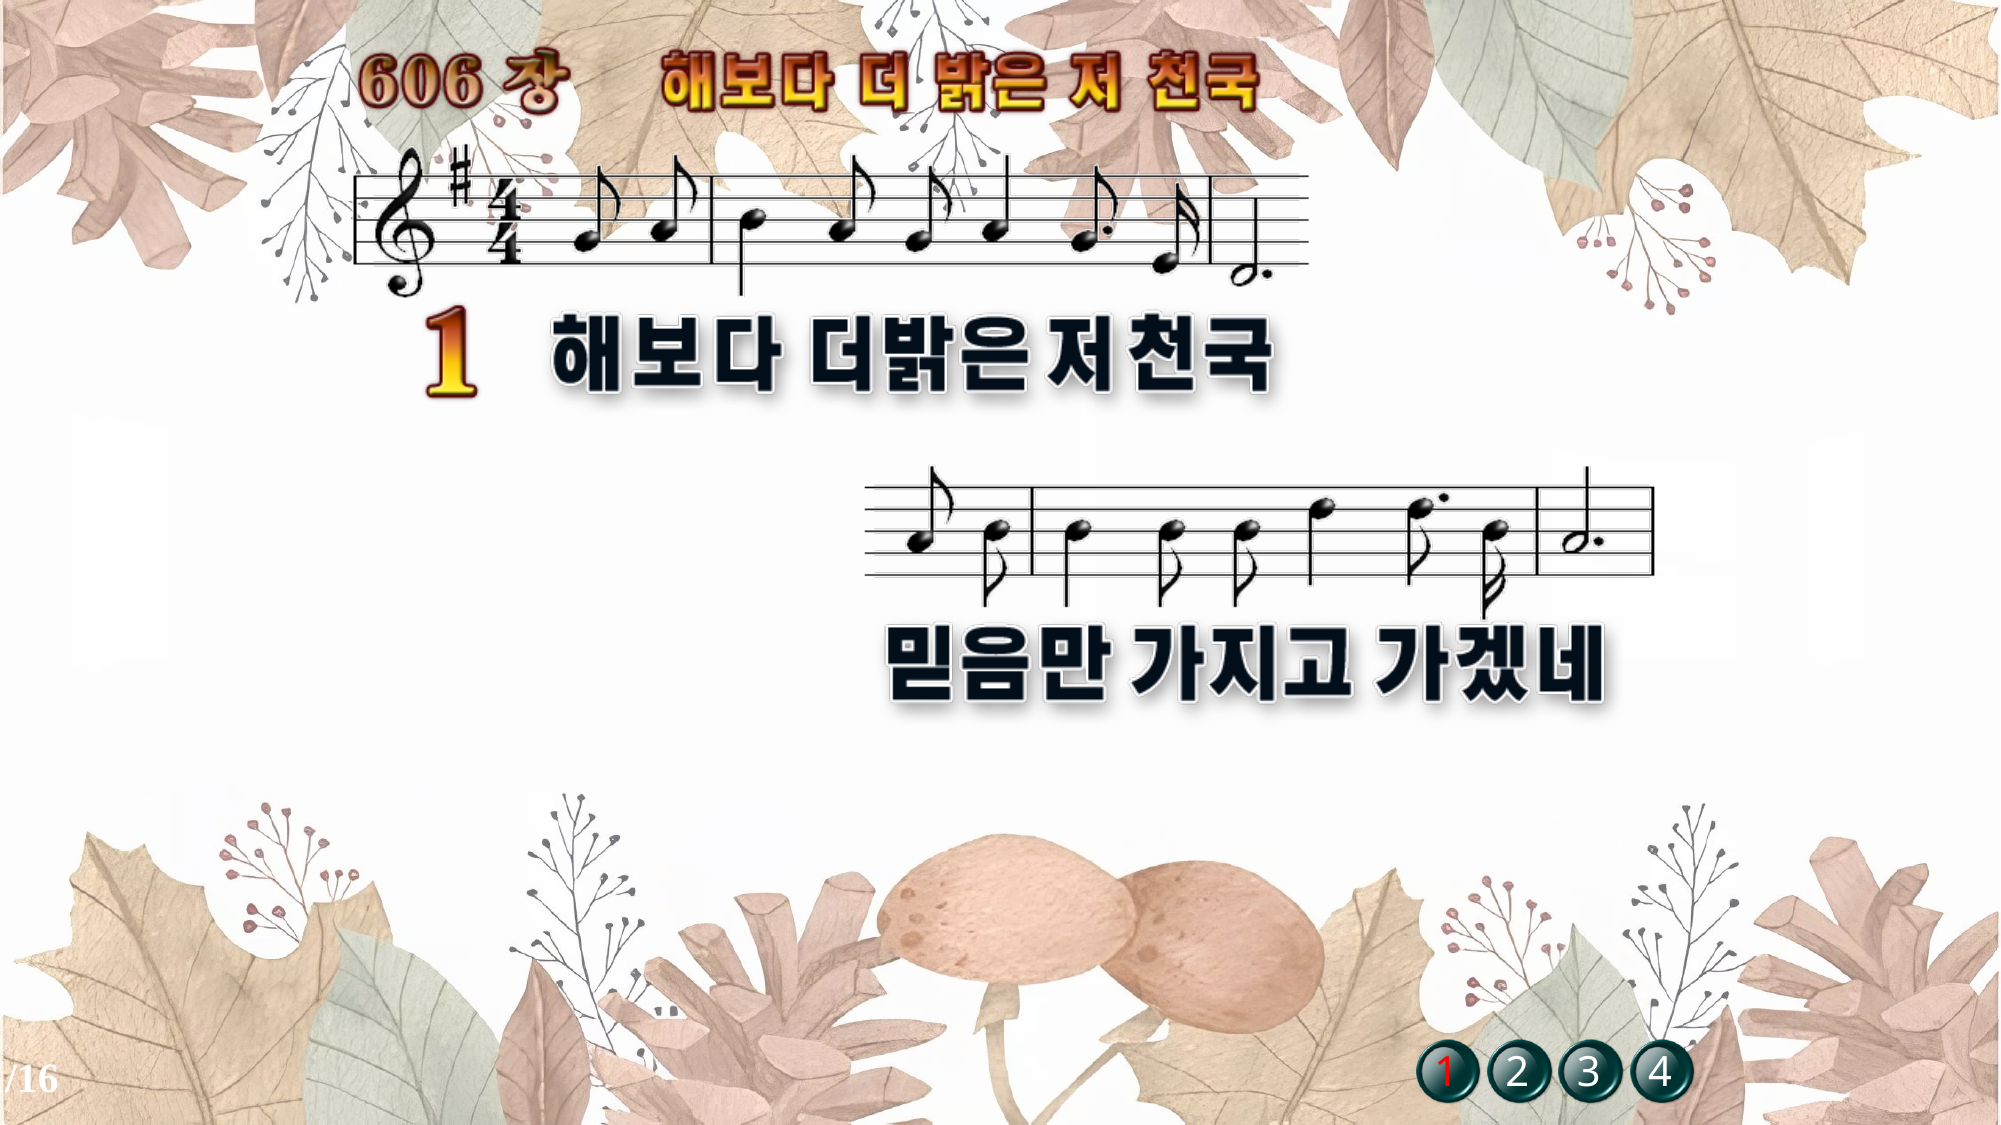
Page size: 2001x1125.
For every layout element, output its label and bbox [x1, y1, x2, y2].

text_box [1413, 1035, 1484, 1106]
text_box [1555, 1035, 1626, 1106]
text_box [1627, 1035, 1697, 1106]
picture [0, 0, 2001, 1125]
text_box [1484, 1035, 1555, 1106]
